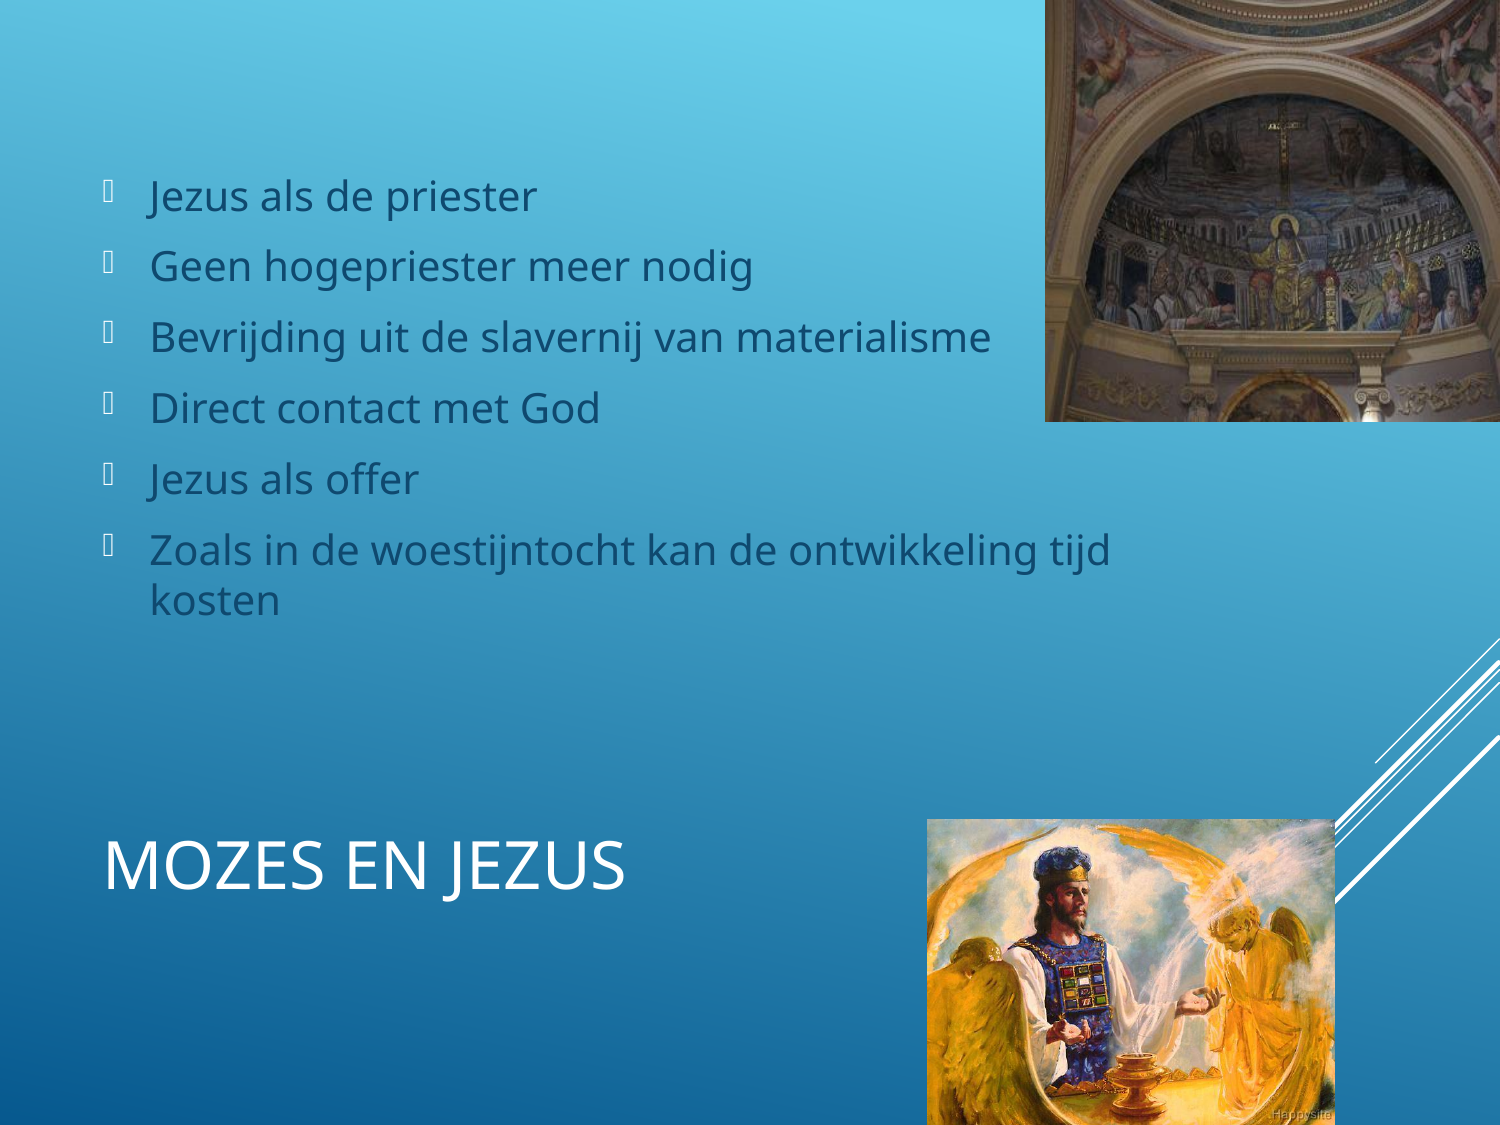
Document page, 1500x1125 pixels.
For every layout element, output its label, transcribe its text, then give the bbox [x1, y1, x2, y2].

picture [926, 819, 1335, 1125]
picture [1045, 0, 1500, 422]
title Mozes en Jezus [87, 737, 1163, 988]
list Jezus als de priester Geen hogepriester meer nodig Bevrijding uit de slavernij van materialisme Direct contact met God Jezus als offer Zoals in de woestijntocht kan de ontwikkeling tijd kosten [87, 87, 1163, 706]
